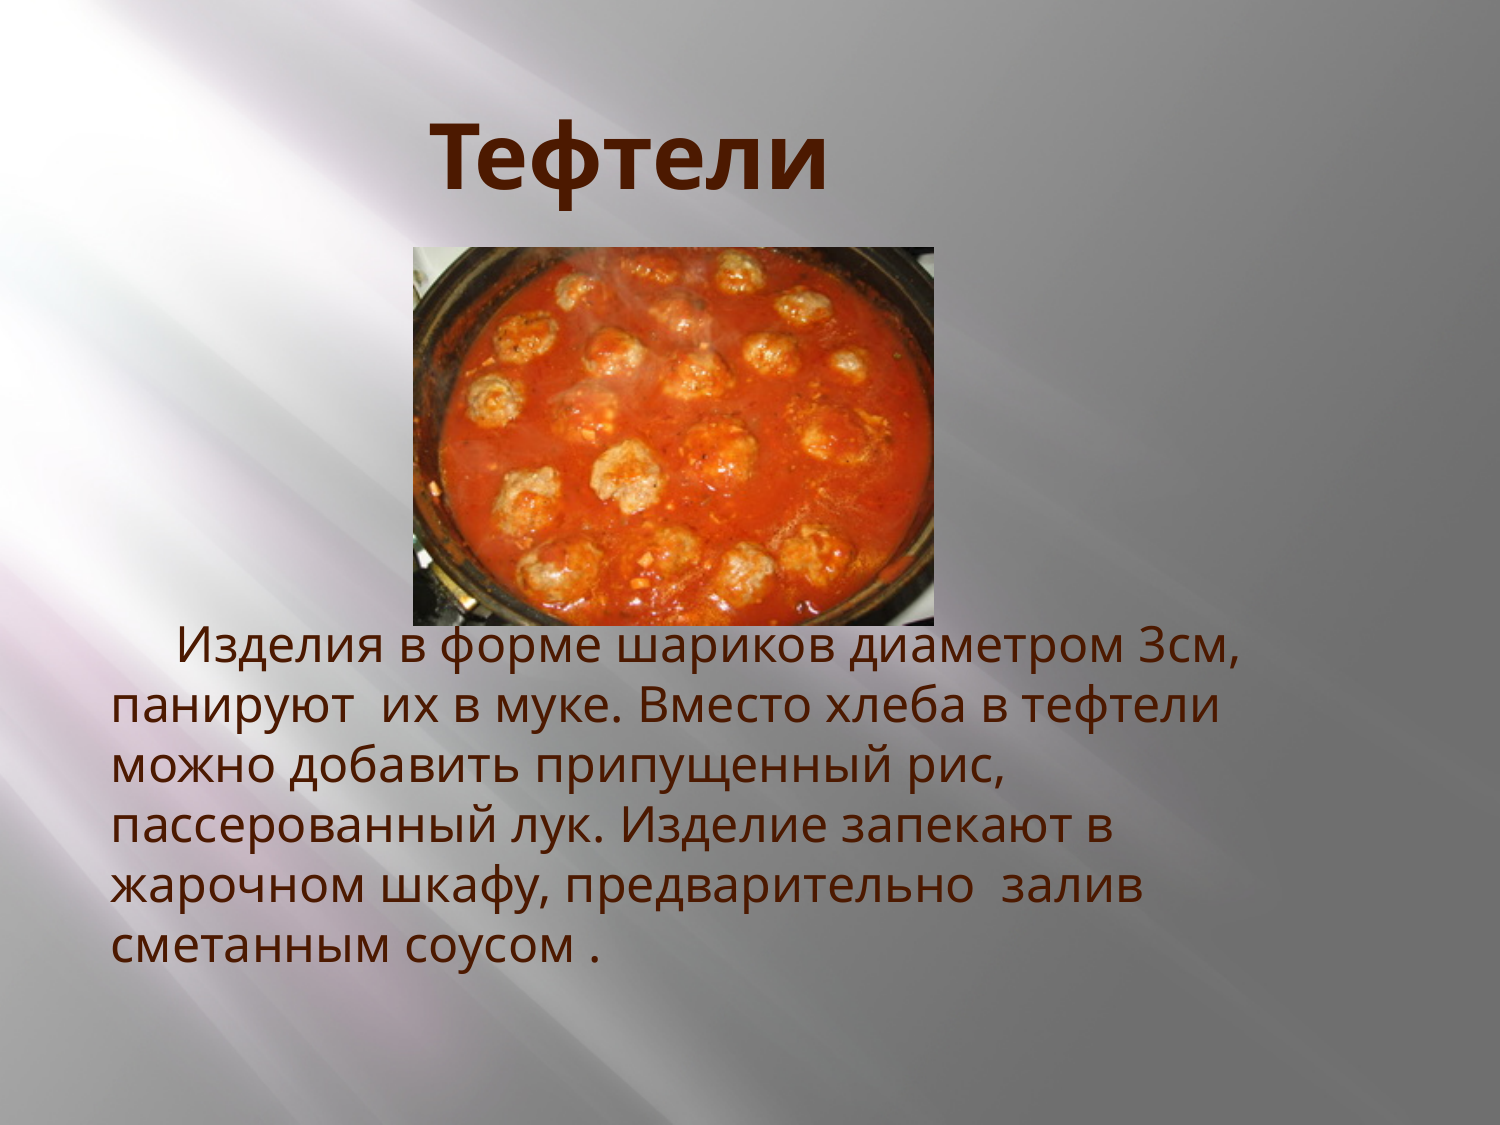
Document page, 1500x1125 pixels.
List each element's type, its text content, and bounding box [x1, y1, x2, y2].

picture [0, 0, 1500, 1125]
text_box Изделия в форме шариков диаметром 3см, панируют их в муке. Вместо хлеба в тефтели можно добавить припущенный рис, пассерованный лук. Изделие запекают в жарочном шкафу, предварительно залив сметанным соусом . [110, 300, 1382, 981]
text_box Тефтели [413, 23, 1500, 284]
